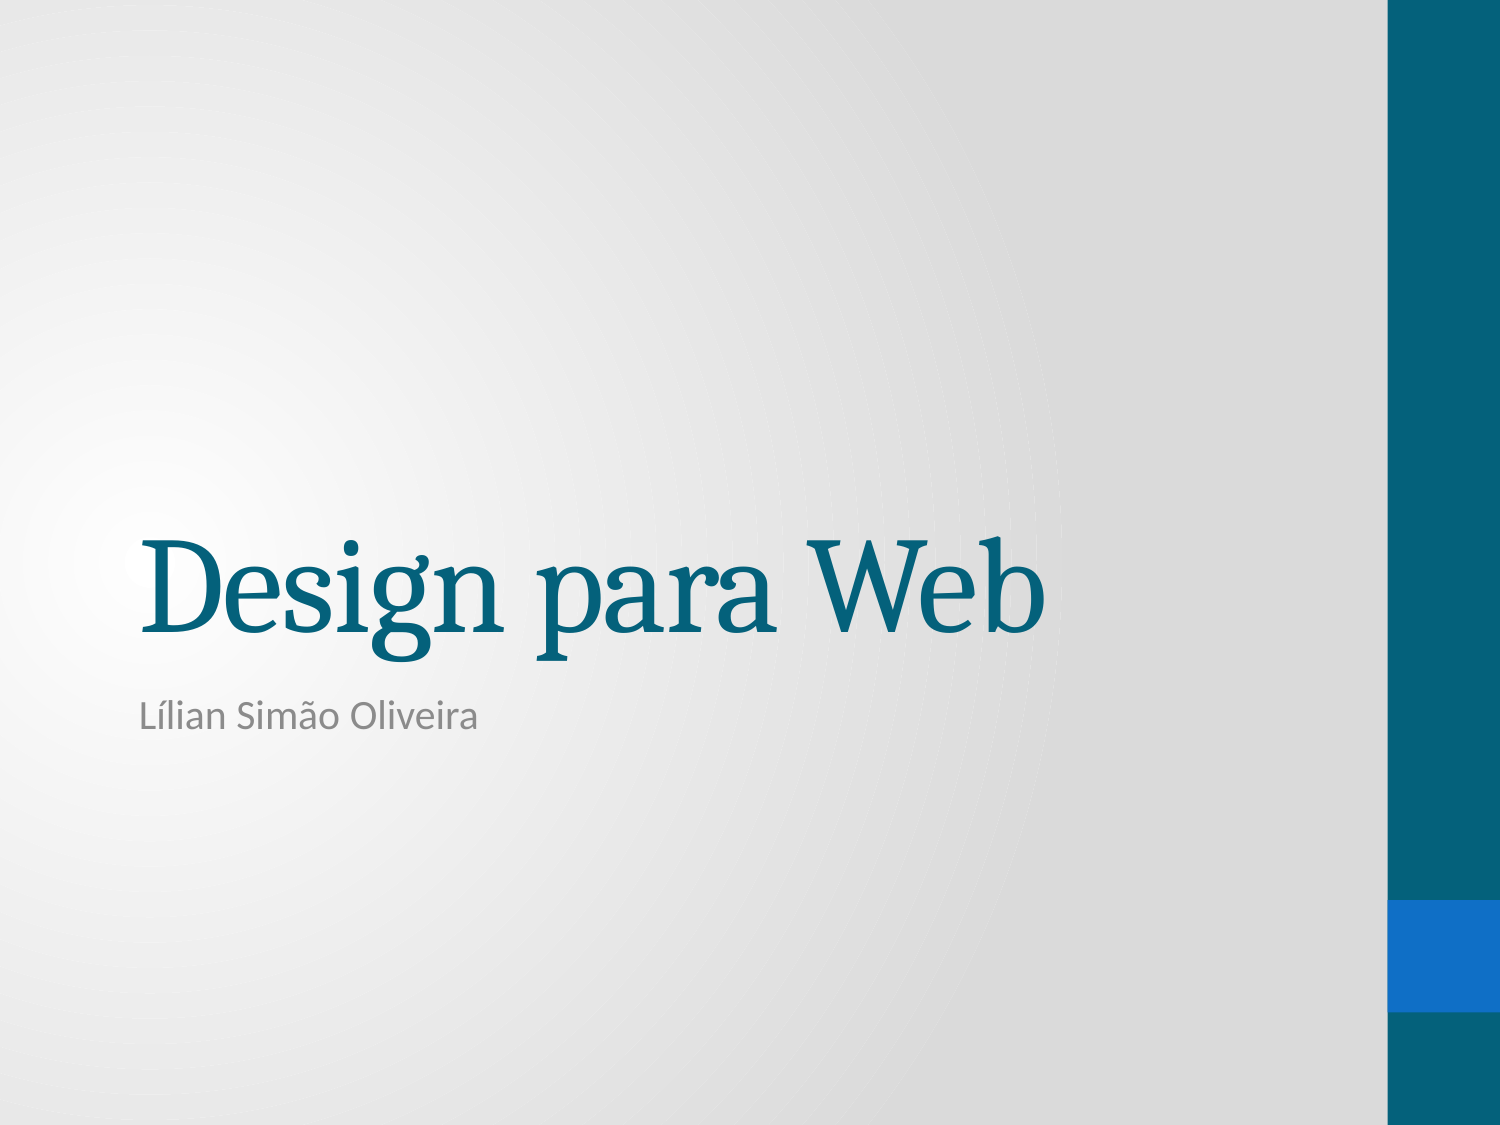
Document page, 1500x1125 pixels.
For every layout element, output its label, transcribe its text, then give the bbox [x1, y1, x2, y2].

subtitle Lílian Simão Oliveira [123, 680, 1184, 856]
title Design para Web [123, 338, 1362, 668]
